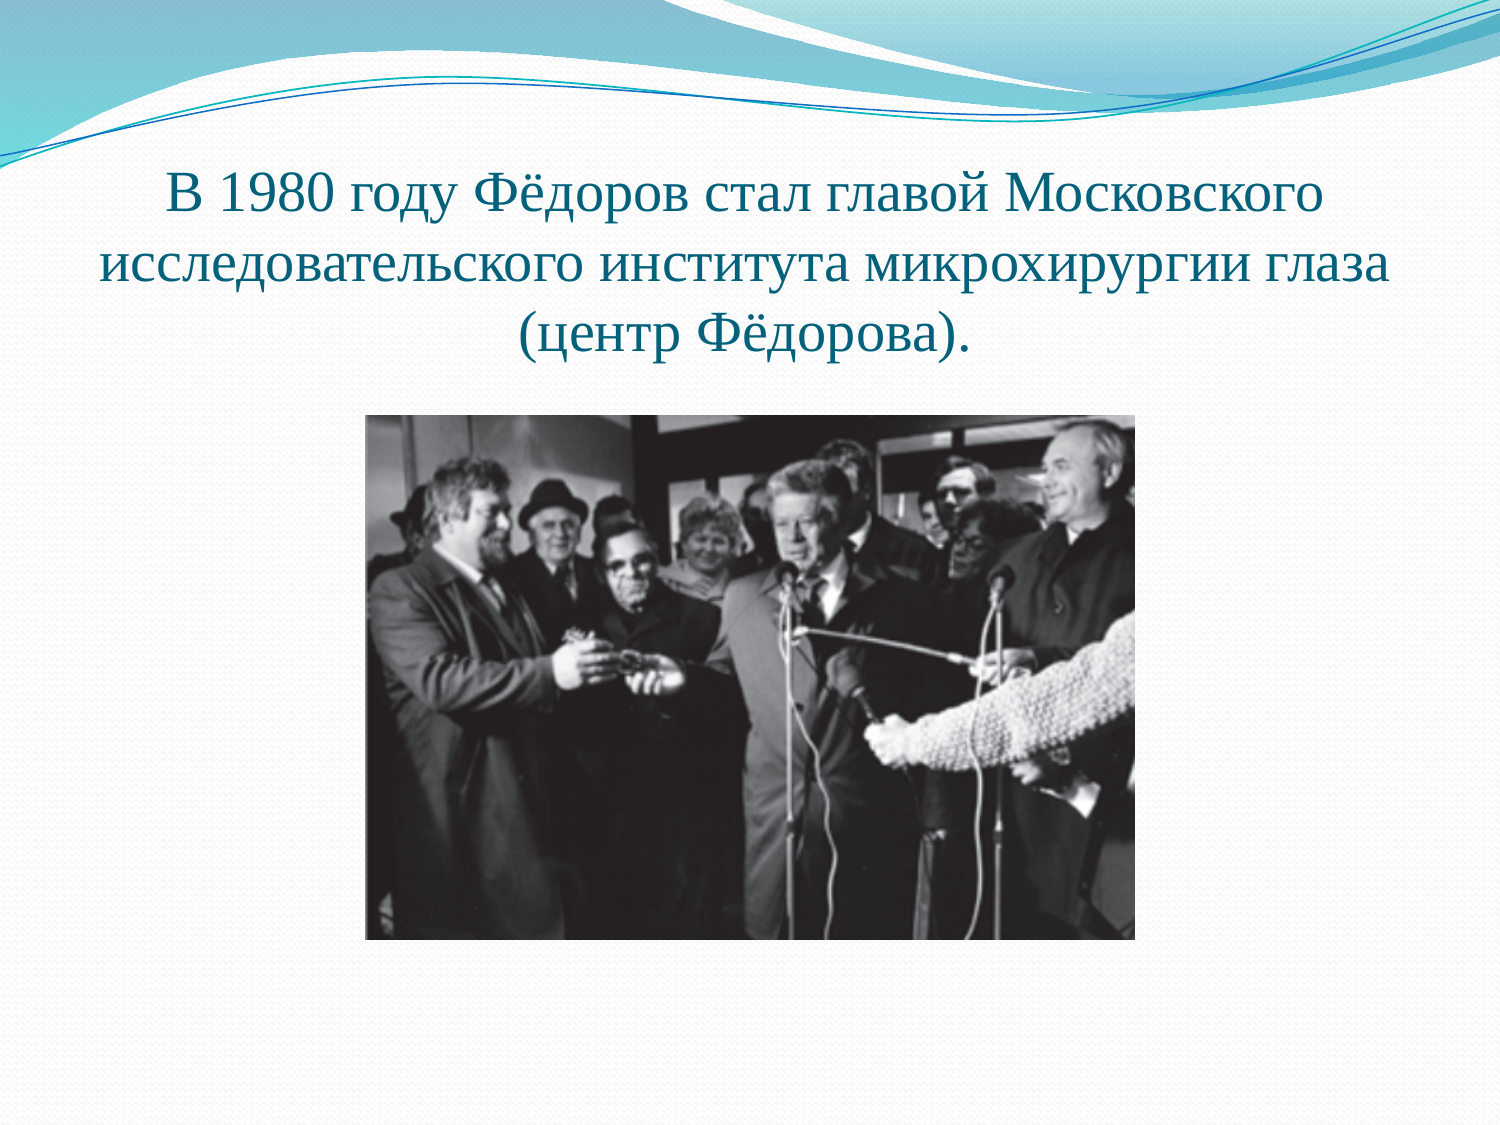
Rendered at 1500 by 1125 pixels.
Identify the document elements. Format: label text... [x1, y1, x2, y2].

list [365, 415, 1135, 940]
title В 1980 году Фёдоров стал главой Московского исследовательского института микрохирургии глаза (центр Фёдорова). [70, 175, 1421, 364]
